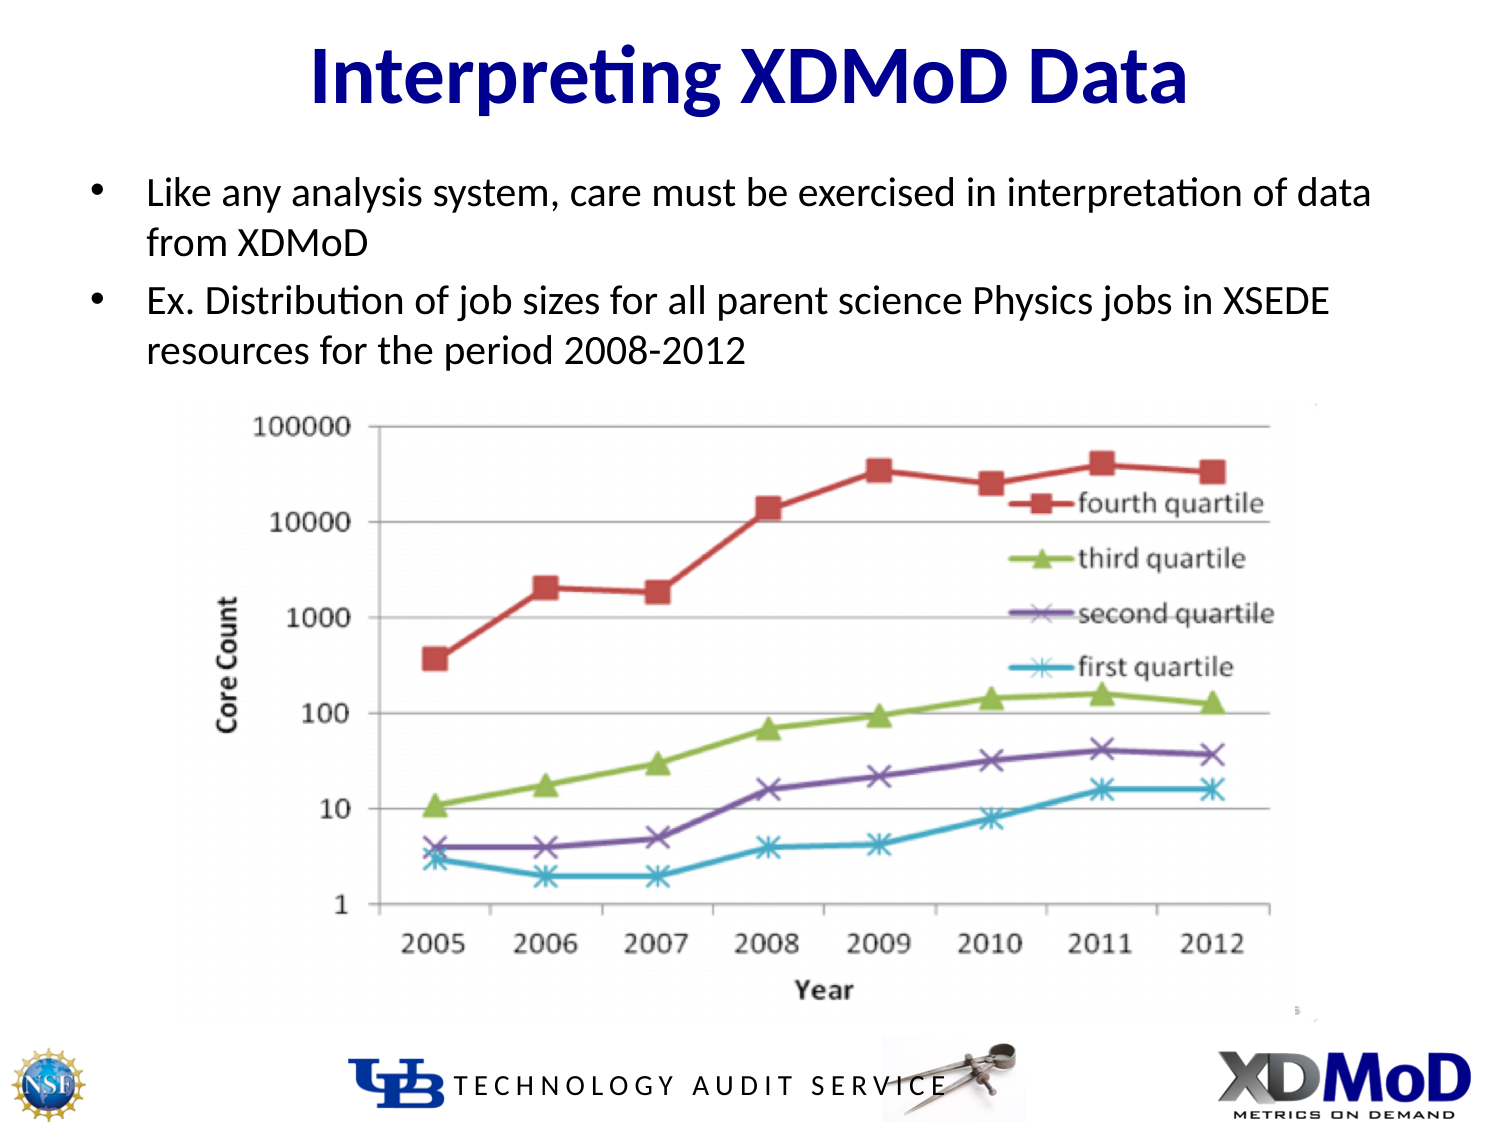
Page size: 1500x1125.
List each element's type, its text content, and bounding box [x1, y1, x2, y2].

title Interpreting XDMoD Data [0, 7, 1500, 134]
picture [882, 1036, 1026, 1122]
picture [1214, 1043, 1475, 1125]
picture [10, 1046, 87, 1123]
list Like any analysis system, care must be exercised in interpretation of data from XDMoD Ex. Distribution of job sizes for all parent science Physics jobs in XSEDE resources for the period 2008-2012 [75, 157, 1475, 387]
picture [340, 1054, 449, 1114]
picture [173, 402, 1319, 1024]
